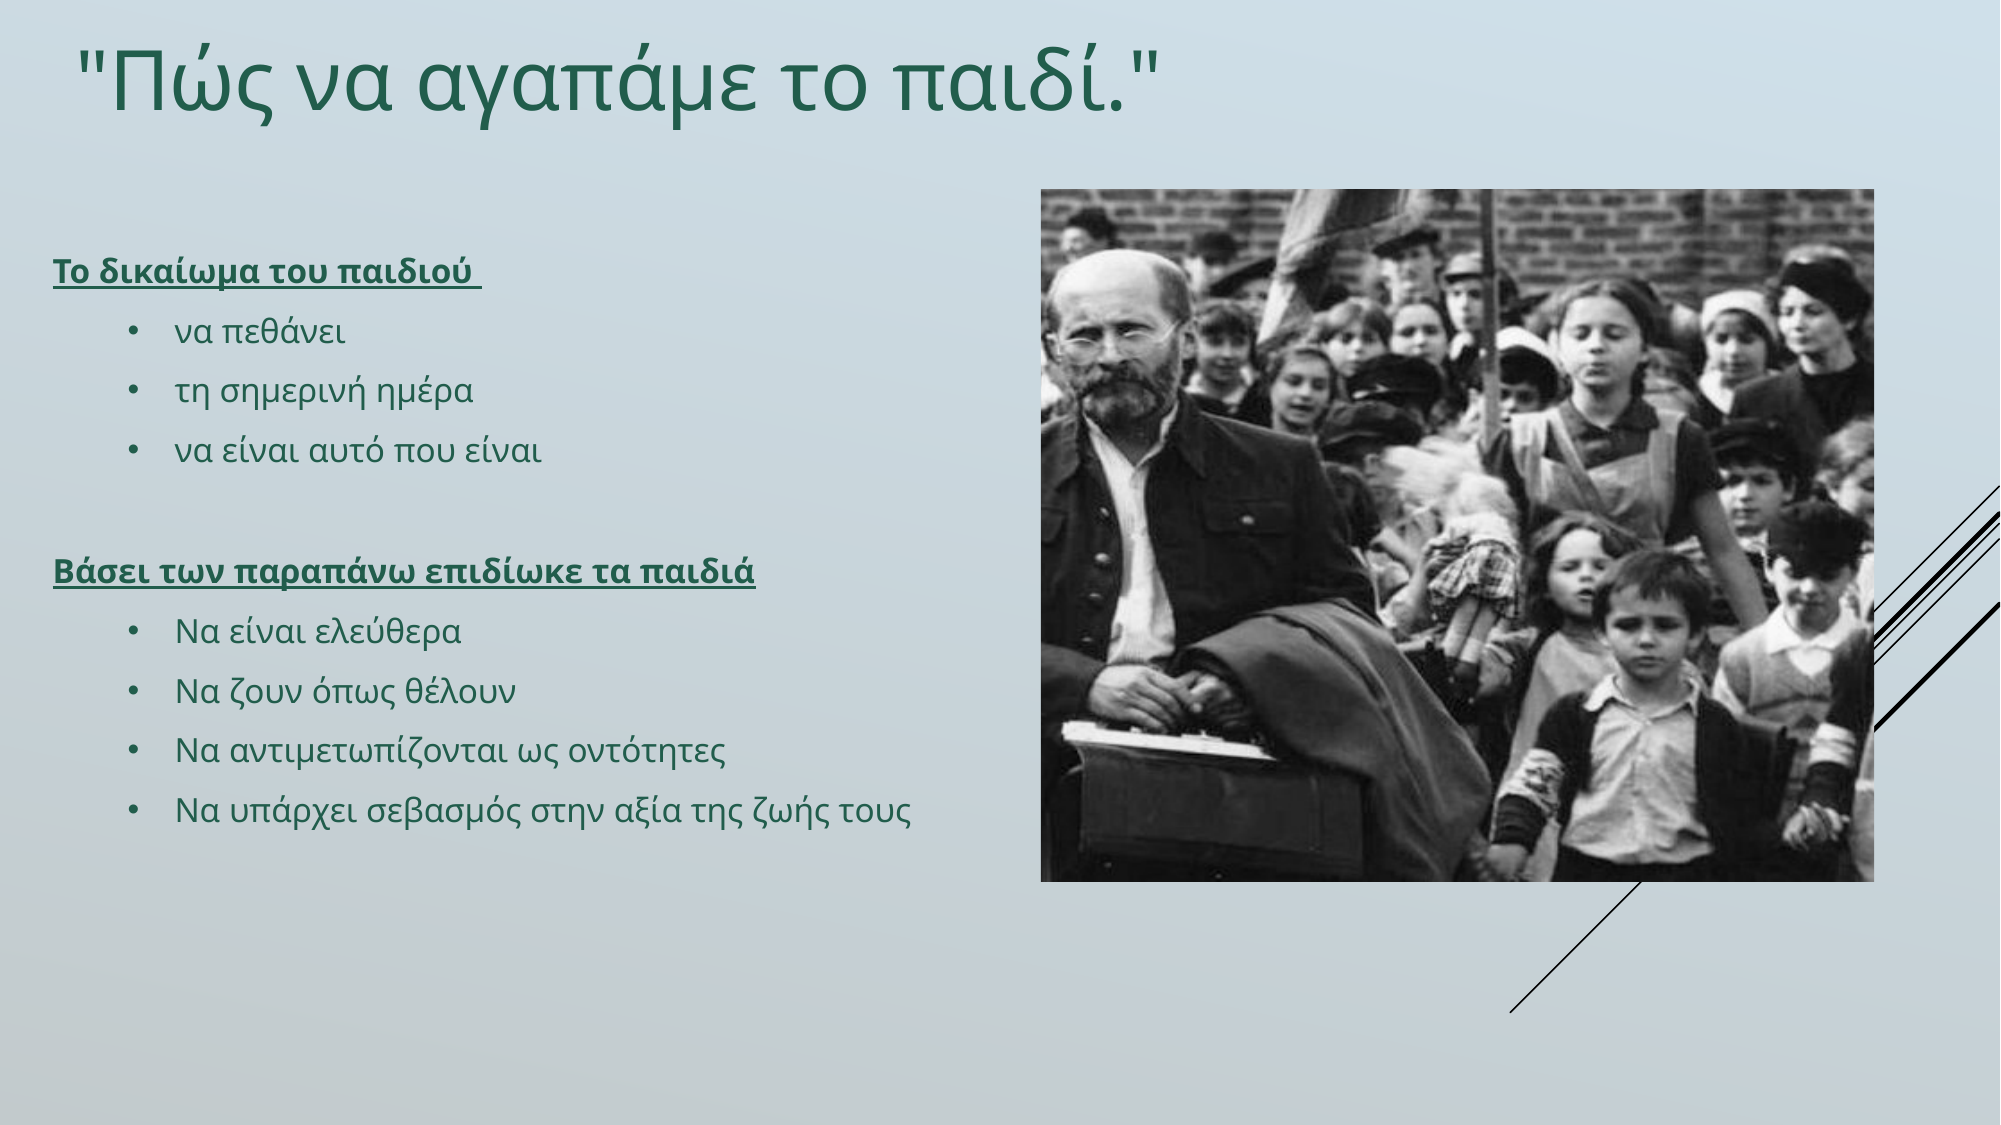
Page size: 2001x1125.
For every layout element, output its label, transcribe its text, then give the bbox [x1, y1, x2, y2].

text_box "Πώς να αγαπάμε το παιδί." [12, 19, 1226, 234]
text_box Το δικαίωμα του παιδιού να πεθάνει τη σημερινή ημέρα να είναι αυτό που είναι Βάσει των παραπάνω επιδίωκε τα παιδιά Να είναι ελεύθερα Να ζουν όπως θέλουν Να αντιμετωπίζονται ως οντότητες Να υπάρχει σεβασμός στην αξία της ζωής τους [37, 242, 1040, 882]
picture [1040, 189, 1875, 883]
